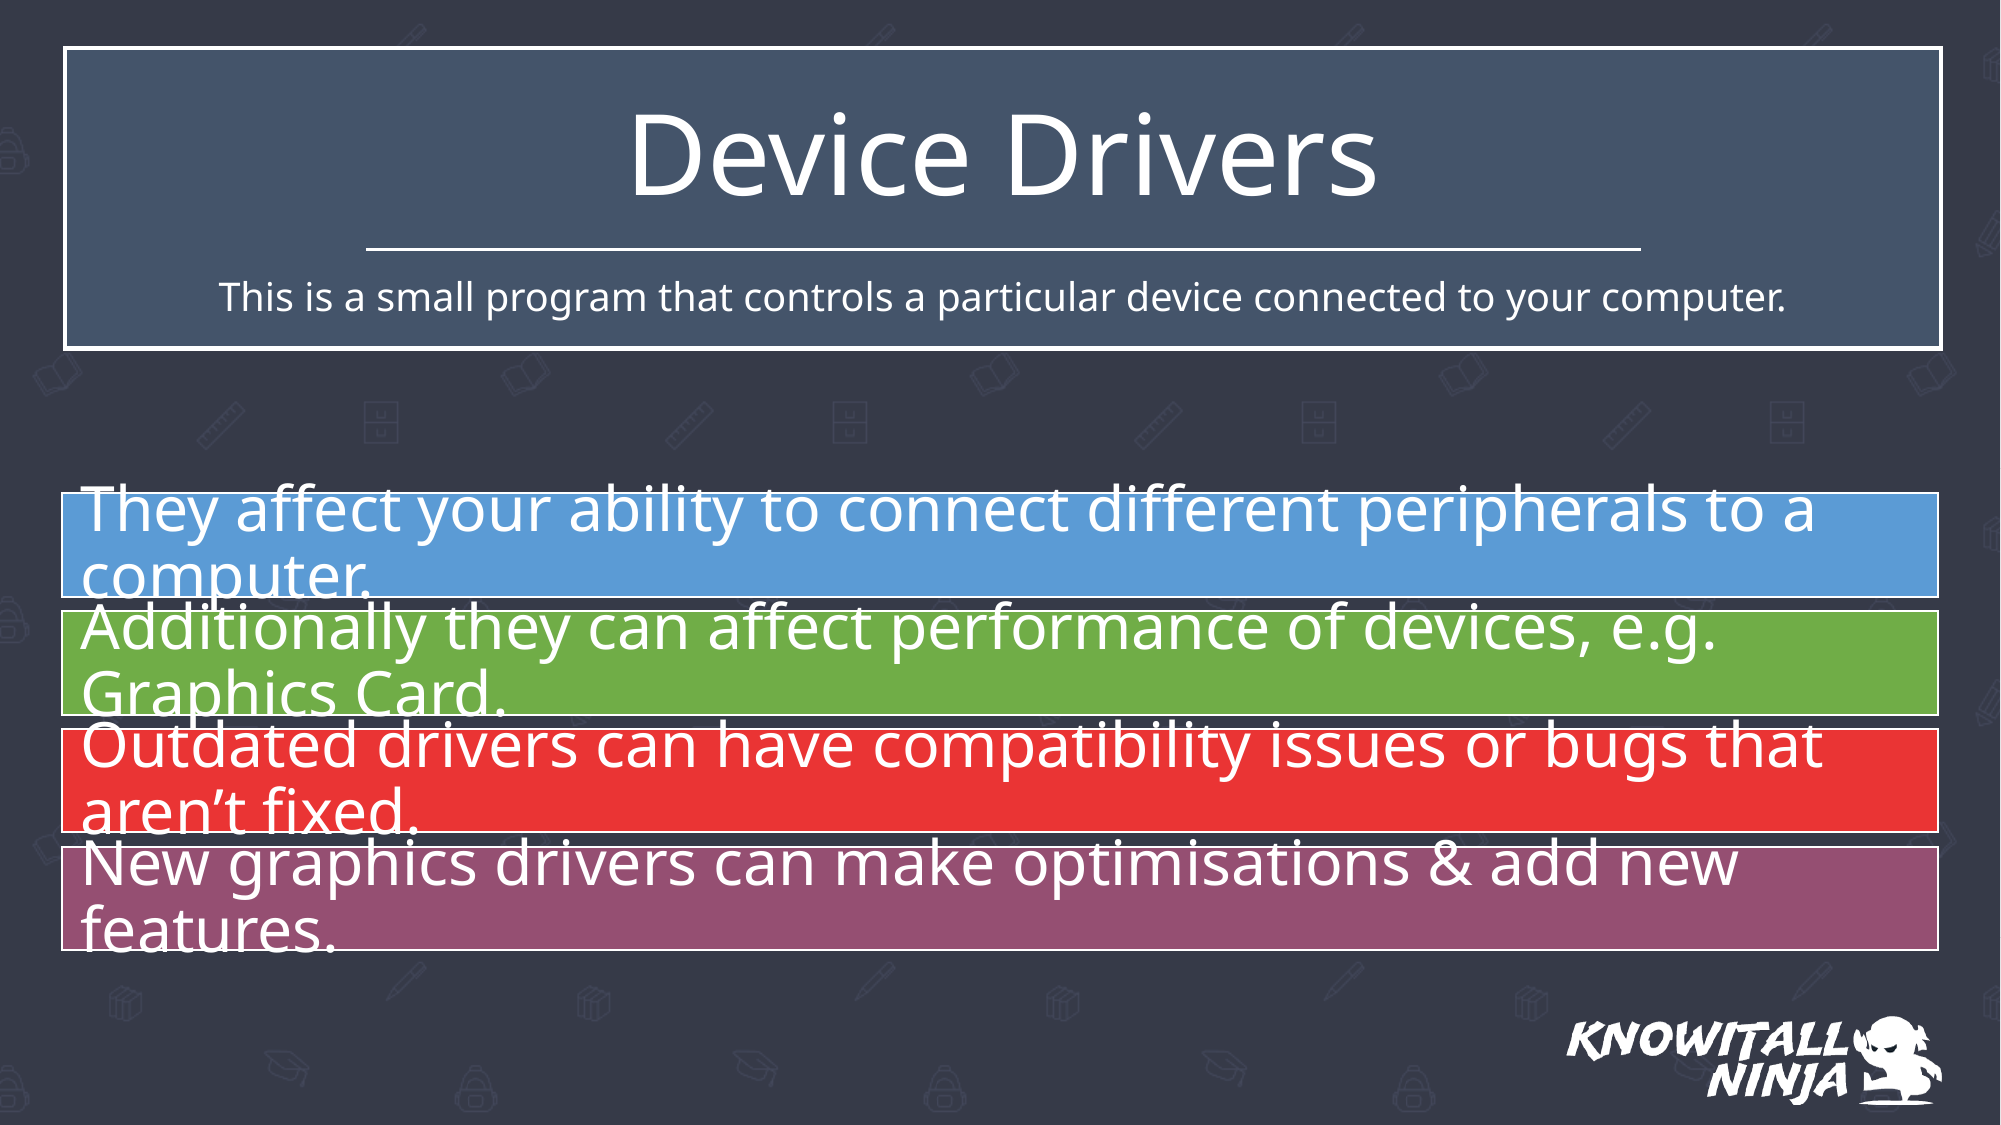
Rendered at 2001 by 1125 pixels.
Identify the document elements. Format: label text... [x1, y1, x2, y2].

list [61, 451, 1939, 992]
list This is a small program that controls a particular device connected to your computer. [140, 269, 1866, 349]
picture [0, 0, 2001, 1125]
title Device Drivers [140, 48, 1866, 269]
